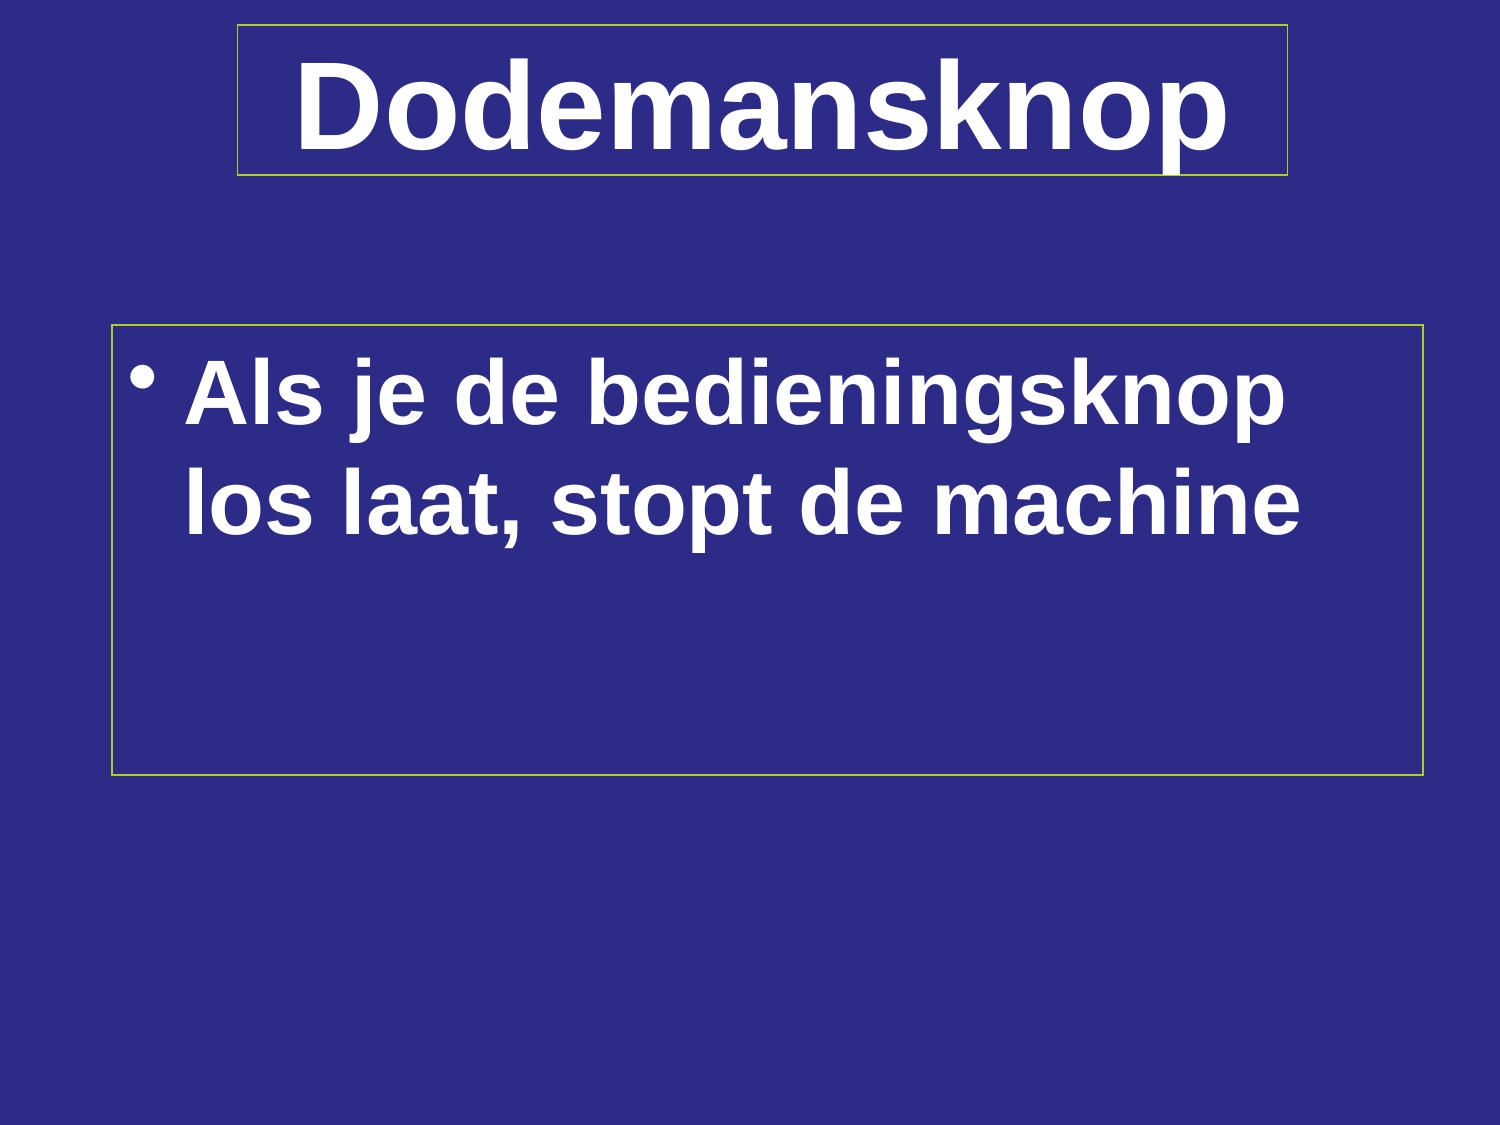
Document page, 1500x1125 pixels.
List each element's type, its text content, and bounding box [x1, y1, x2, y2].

list Als je de bedieningsknop los laat, stopt de machine [111, 324, 1424, 776]
title Dodemansknop [237, 24, 1288, 176]
